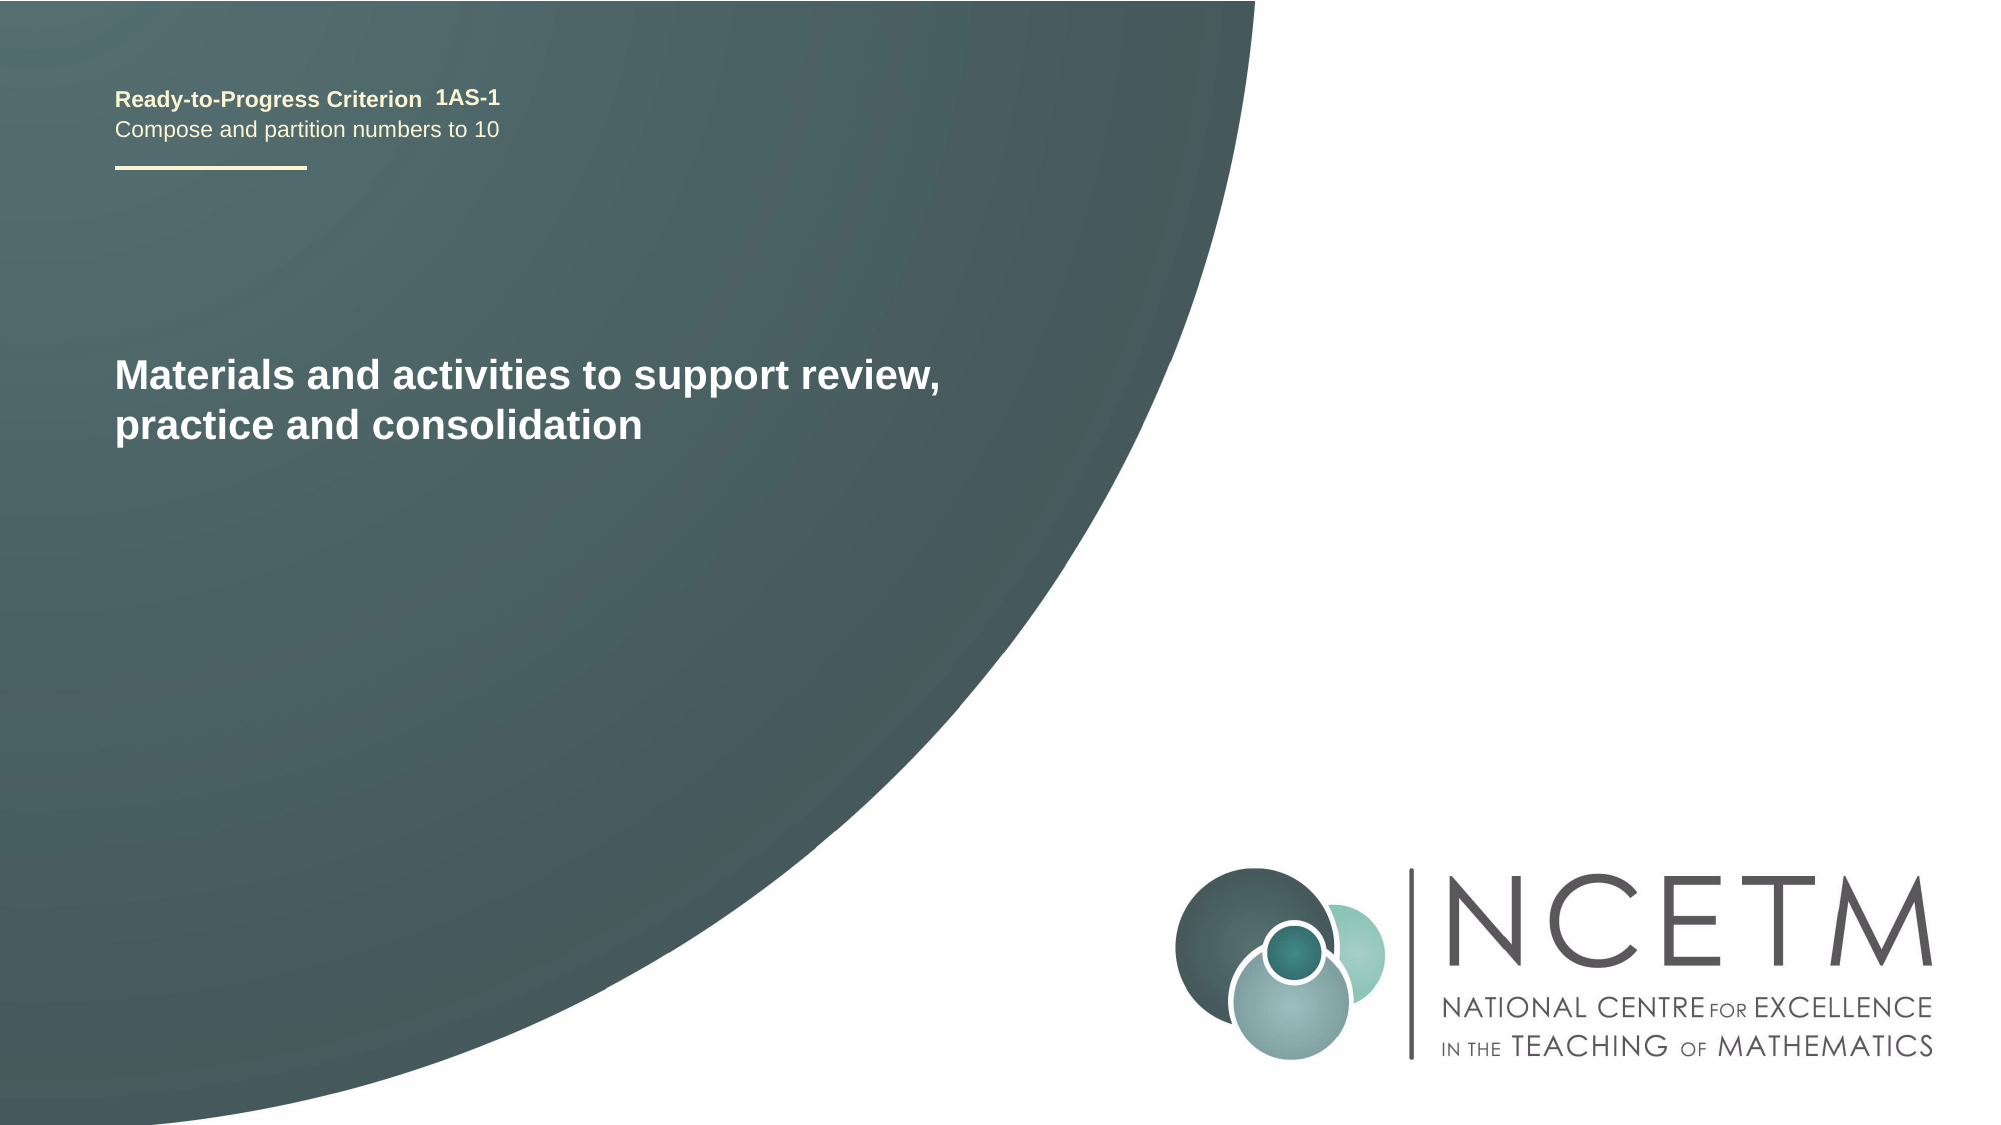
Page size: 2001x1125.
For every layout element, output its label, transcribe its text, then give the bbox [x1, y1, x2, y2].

list 1AS-1 [420, 78, 616, 109]
list Compose and partition numbers to 10 [99, 109, 1121, 160]
picture [0, 1, 2001, 1125]
